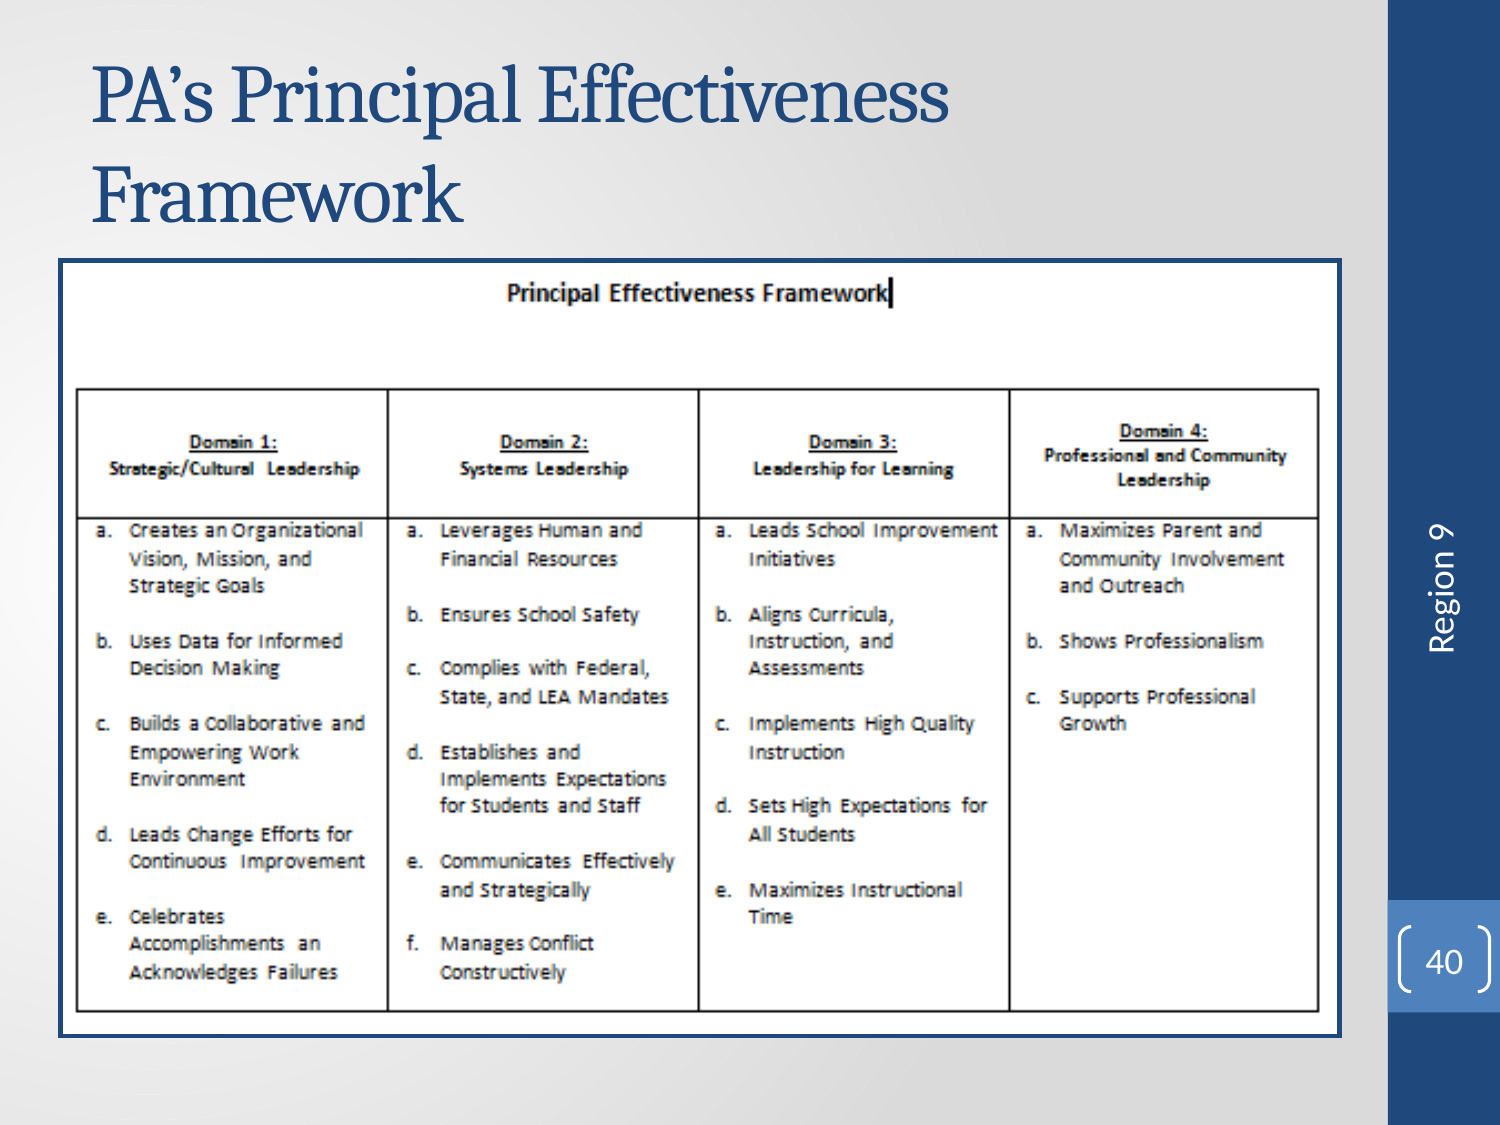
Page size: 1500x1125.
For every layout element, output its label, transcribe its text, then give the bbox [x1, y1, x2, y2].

picture [61, 261, 1338, 1035]
slide_number 40 [1397, 925, 1492, 994]
title PA’s Principal Effectiveness Framework [75, 45, 1325, 233]
footer Region 9 [1408, 500, 1469, 889]
